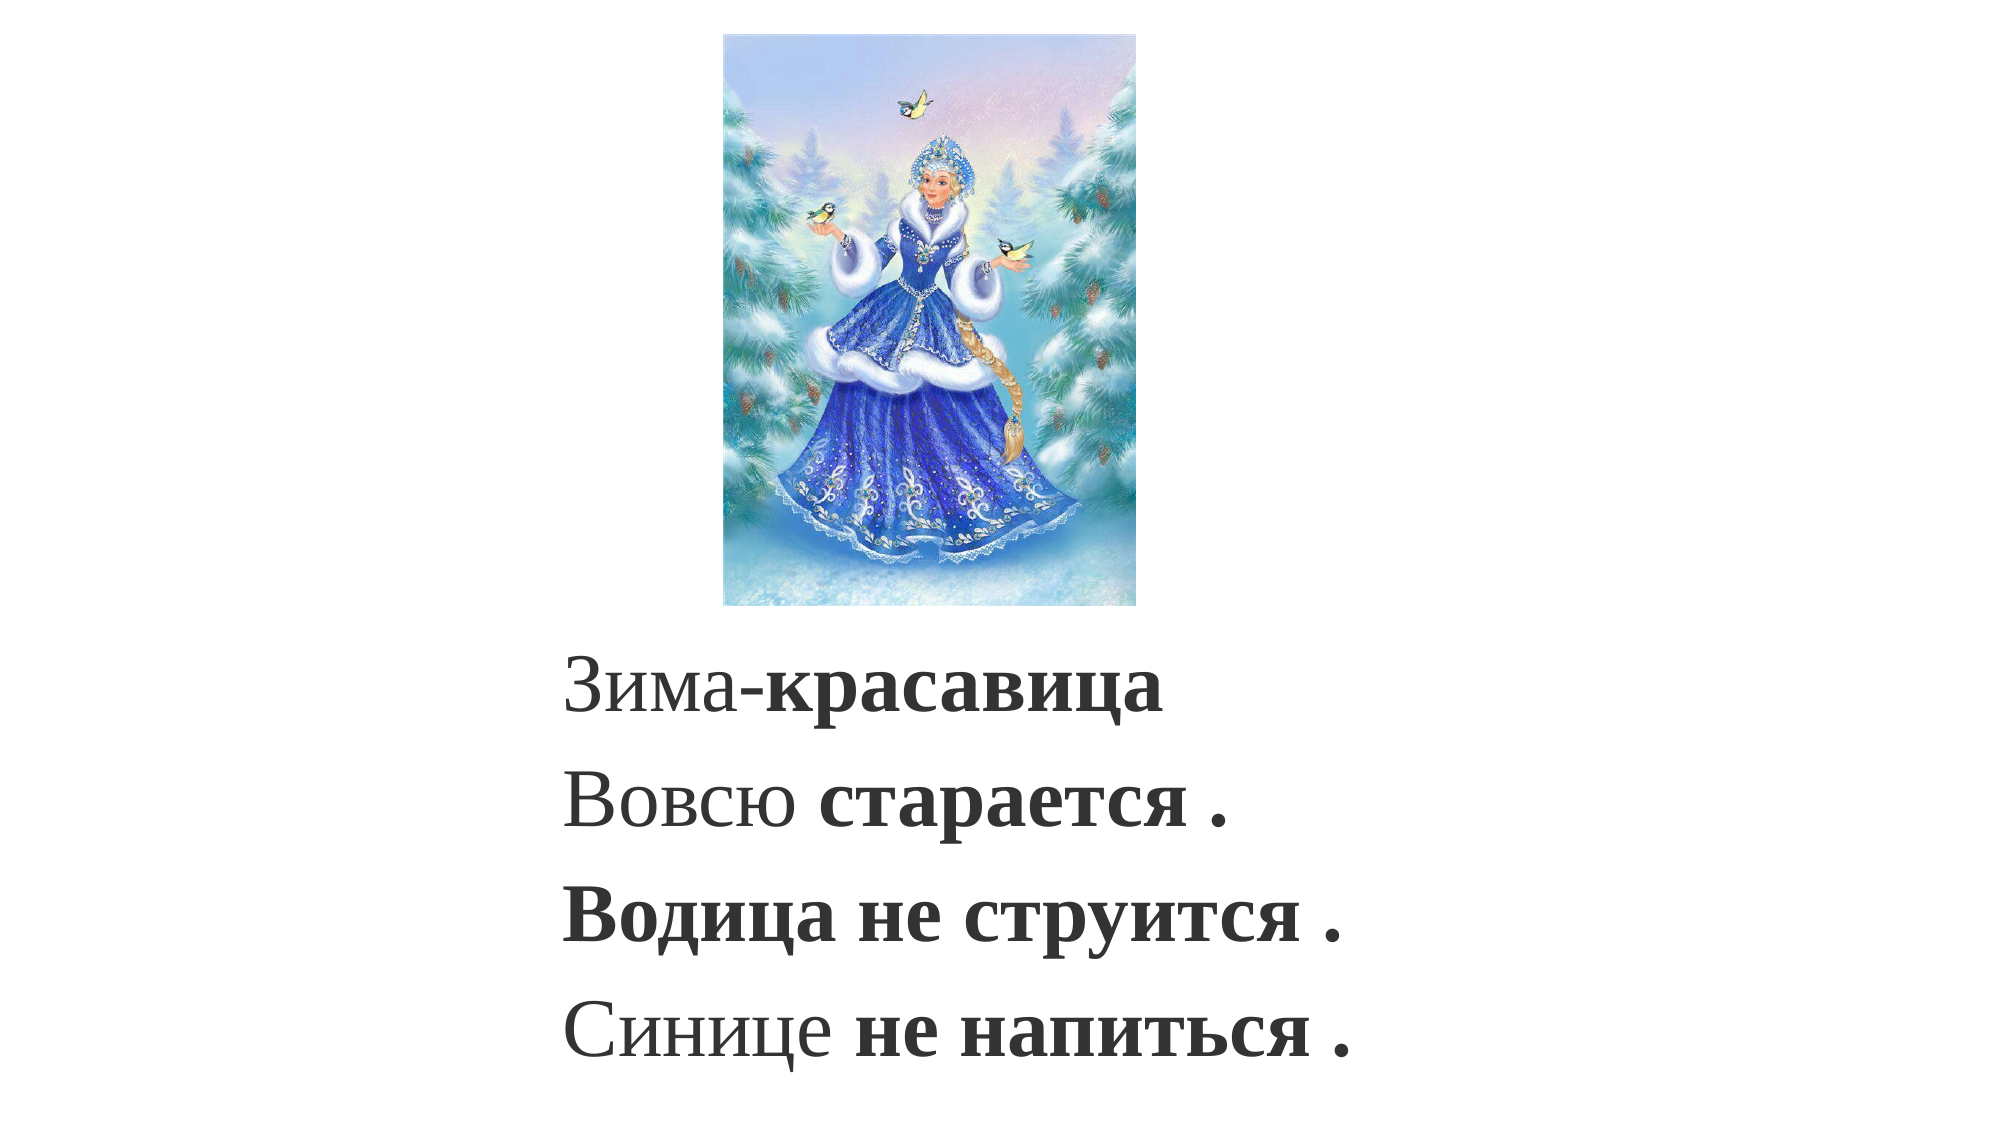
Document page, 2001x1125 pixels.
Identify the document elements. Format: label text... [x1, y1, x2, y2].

text_box Зима-красавица Вовсю старается . Водица не струится . Синице не напиться . [548, 606, 1410, 1081]
picture [723, 34, 1136, 607]
